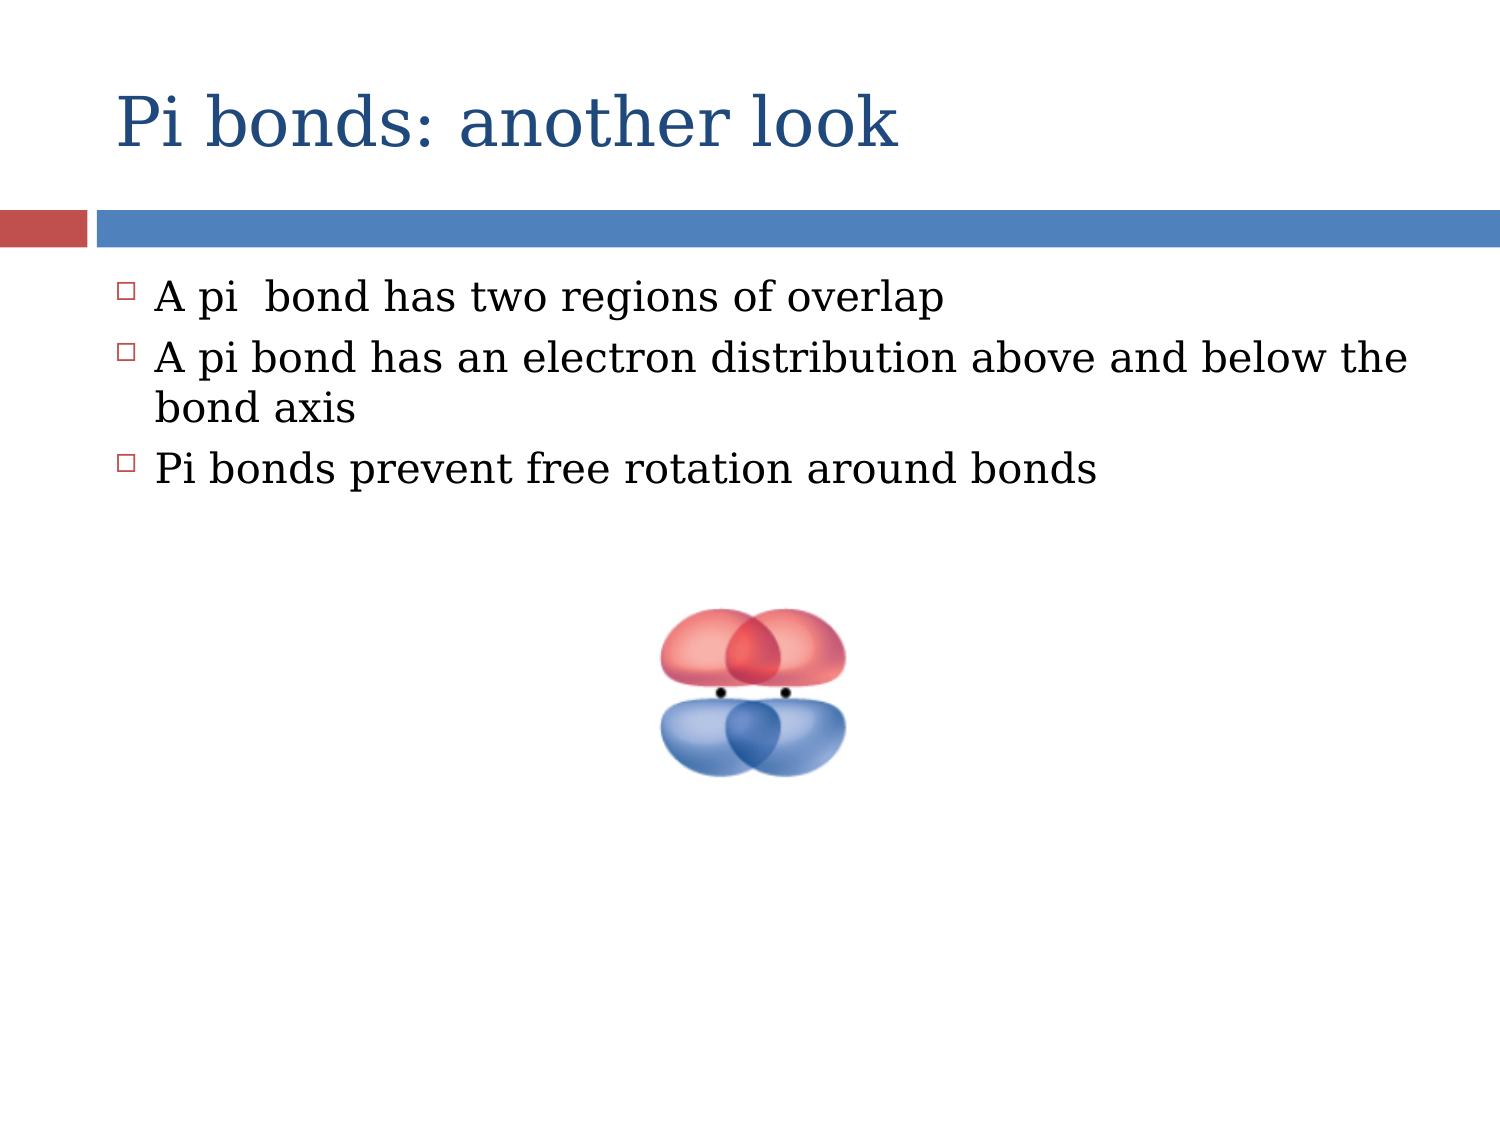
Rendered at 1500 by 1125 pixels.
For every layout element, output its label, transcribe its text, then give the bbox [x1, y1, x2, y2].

picture [630, 578, 870, 804]
title Pi bonds: another look [100, 37, 1438, 200]
